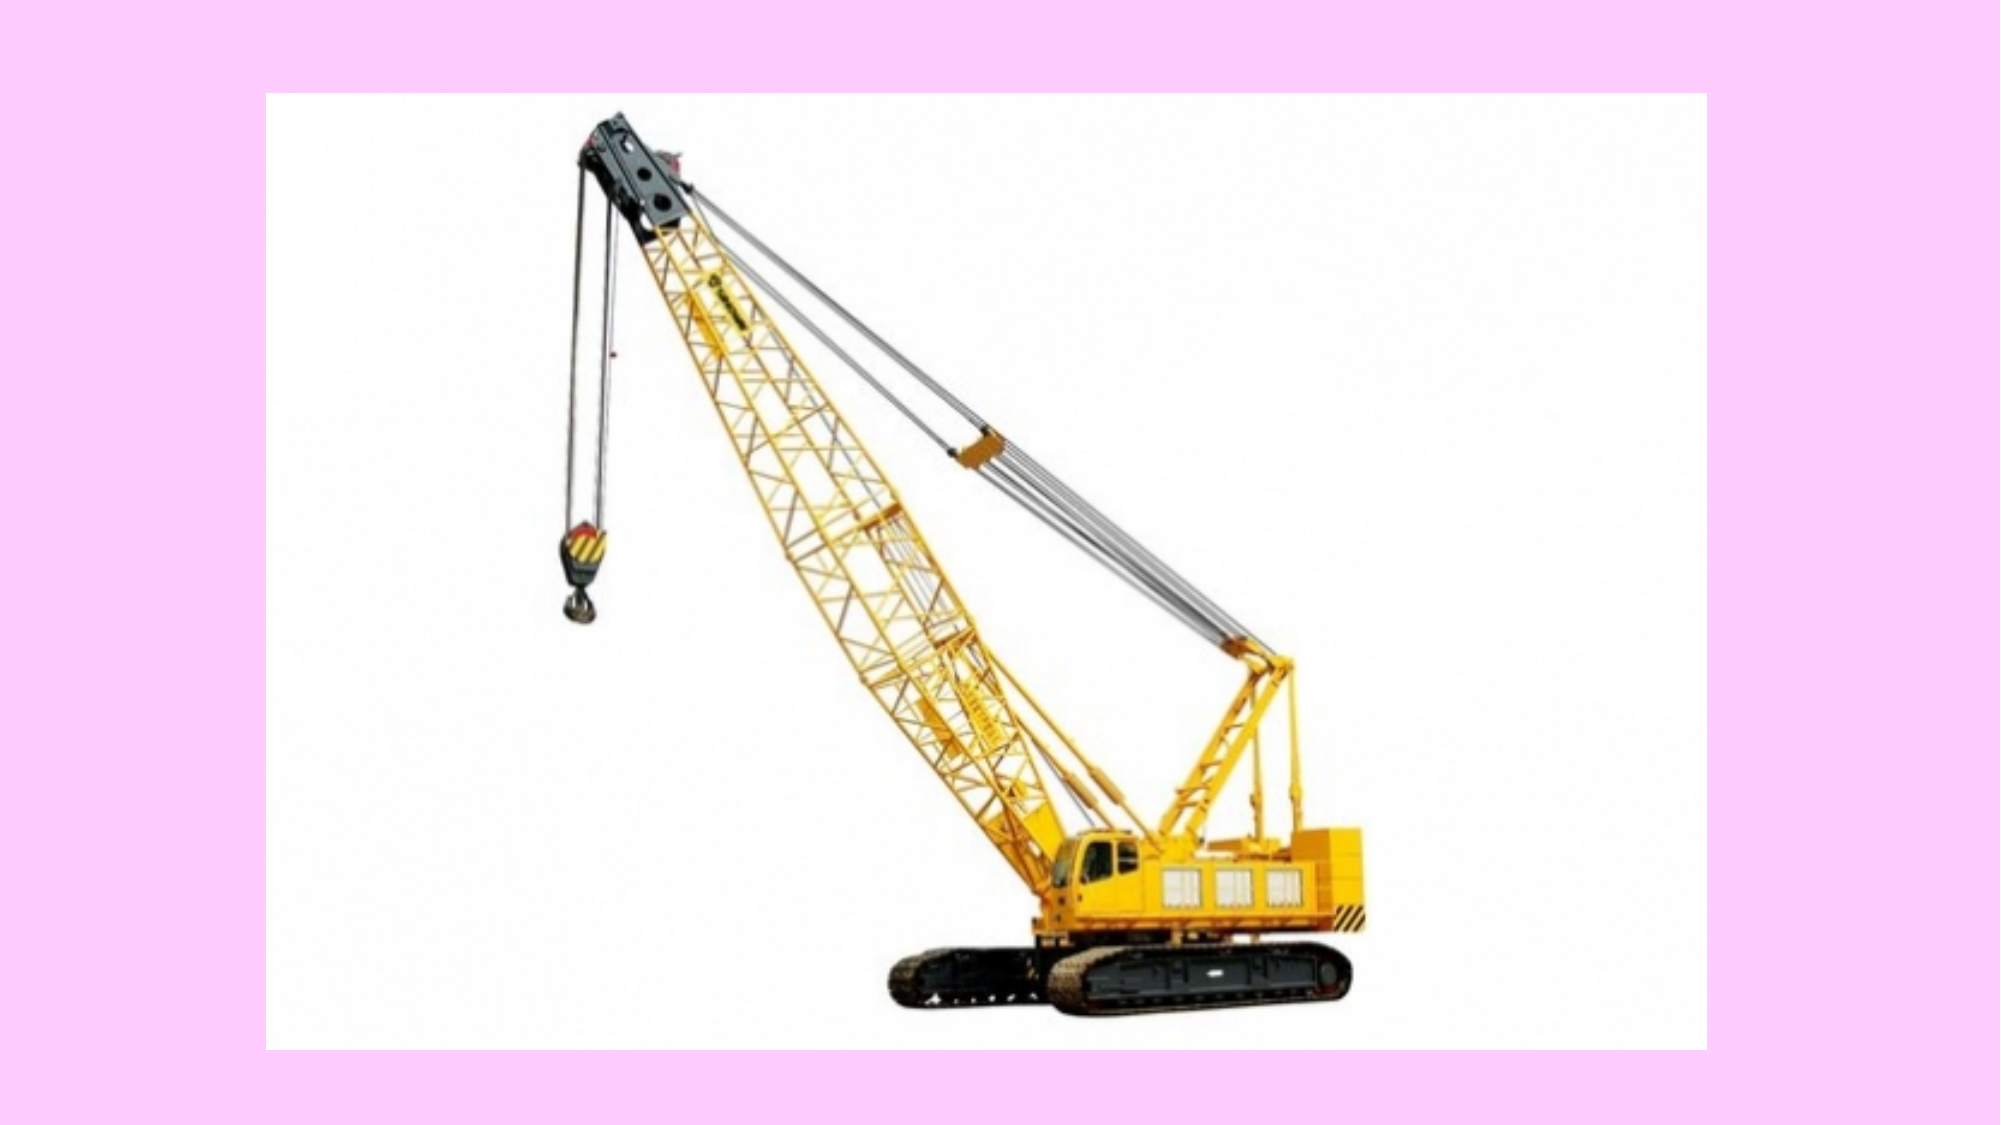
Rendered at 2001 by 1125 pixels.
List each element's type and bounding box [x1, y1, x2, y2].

picture [266, 93, 1707, 1050]
